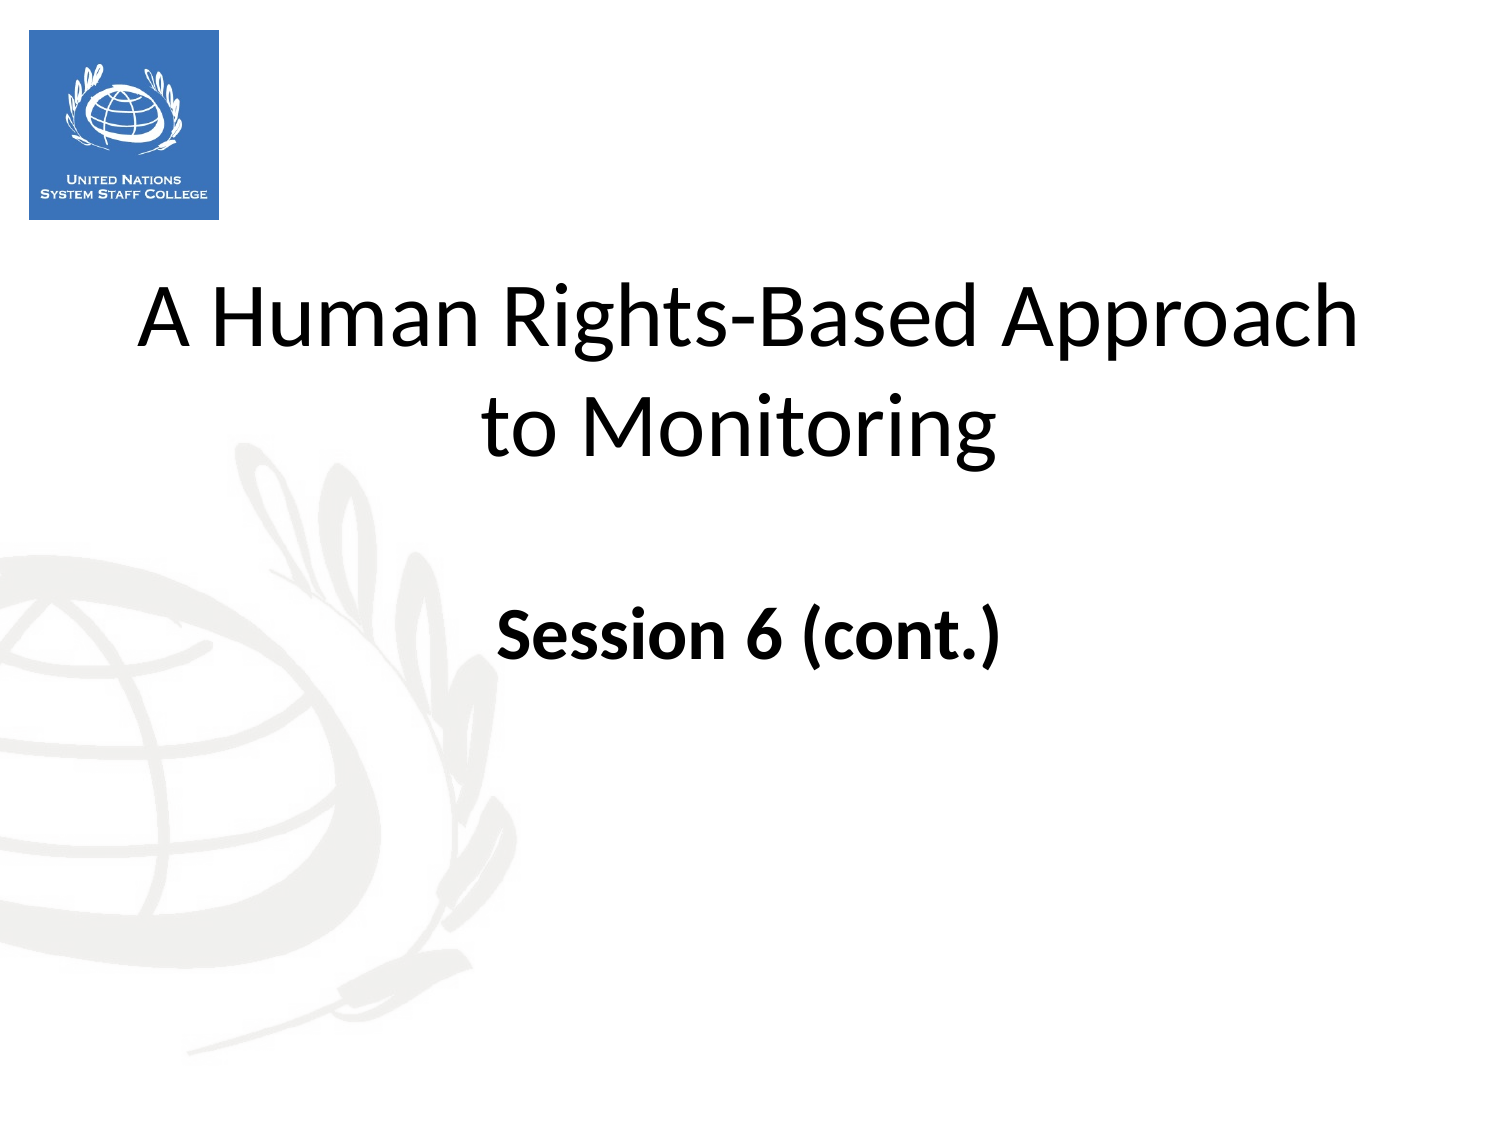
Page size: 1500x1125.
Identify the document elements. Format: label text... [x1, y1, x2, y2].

picture [29, 30, 219, 220]
title A Human Rights-Based Approach to Monitoring Session 6 (cont.) [112, 212, 1388, 717]
